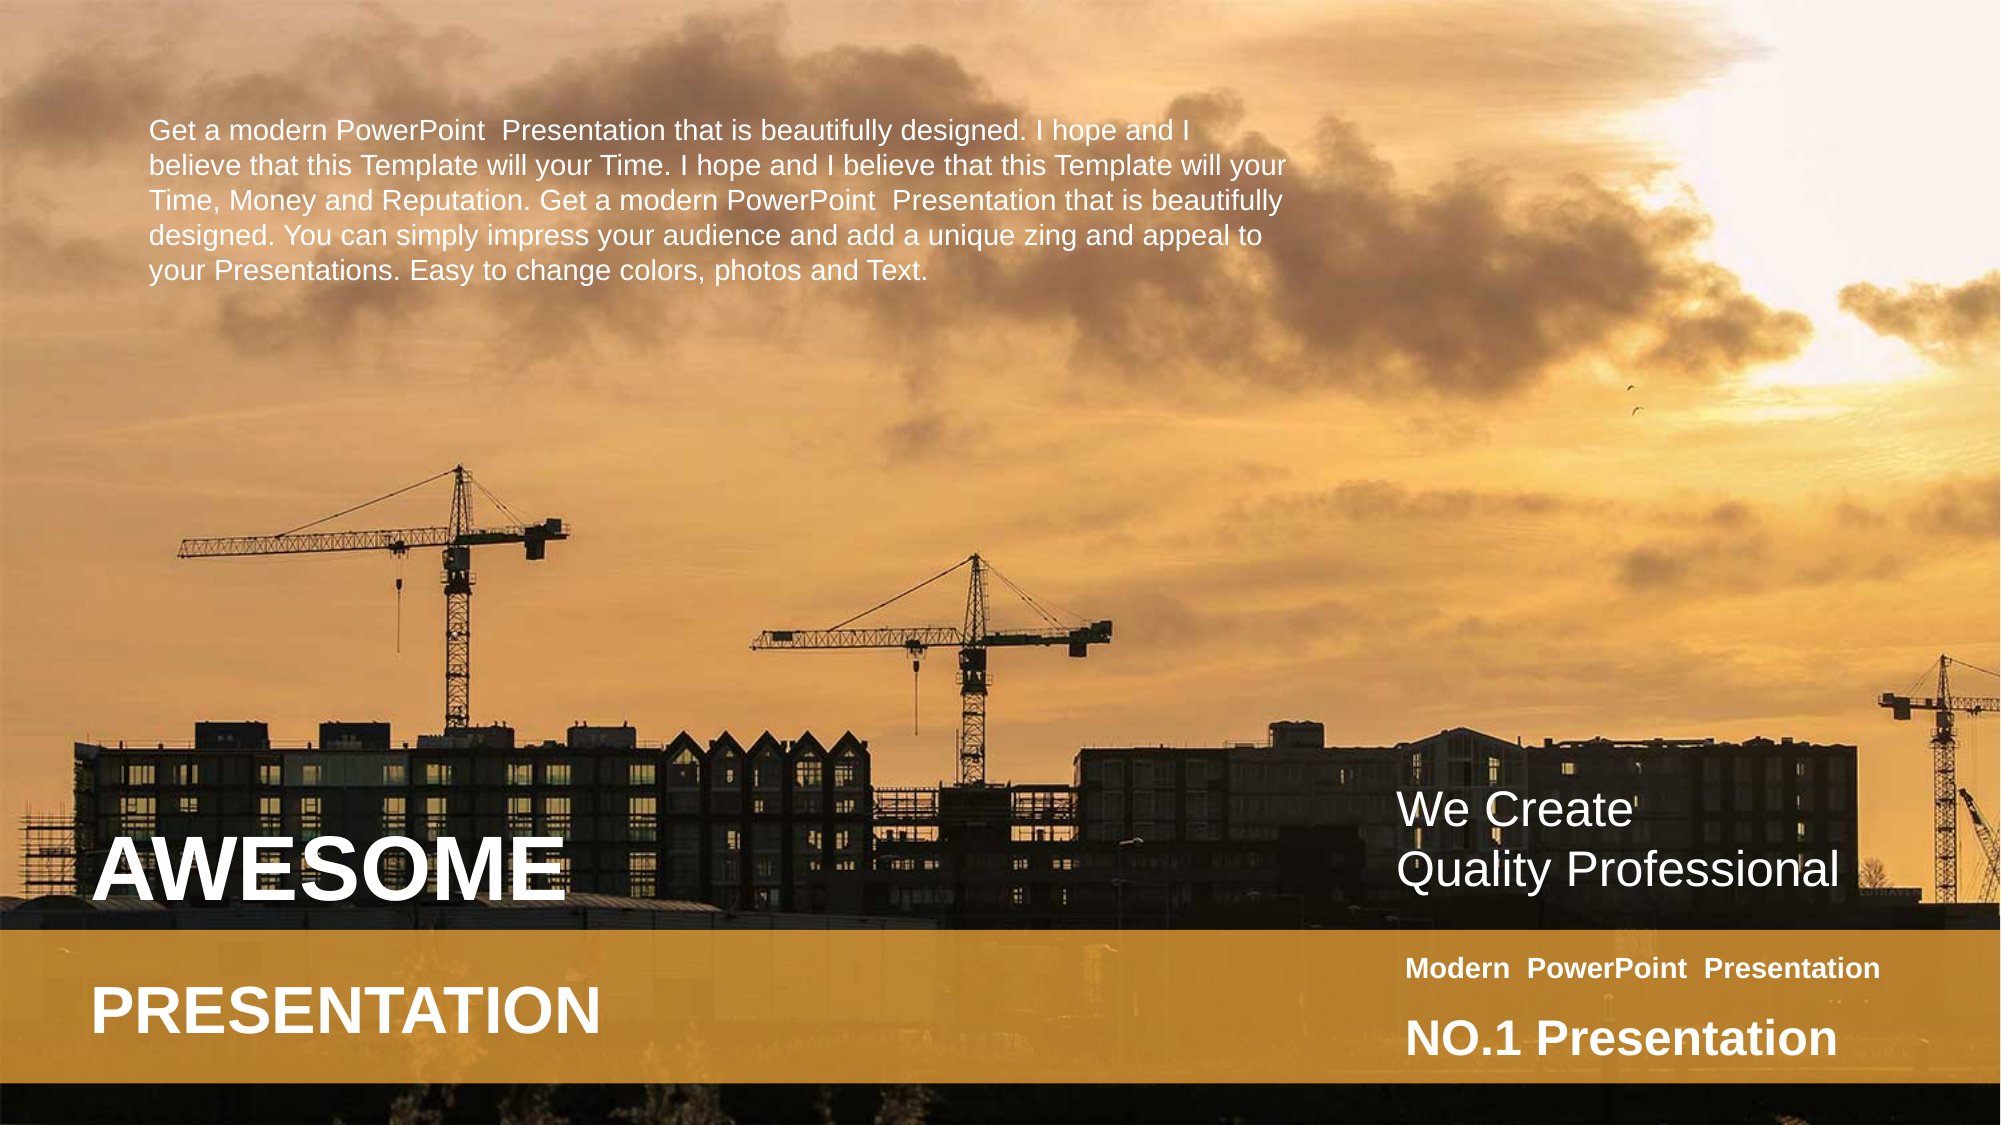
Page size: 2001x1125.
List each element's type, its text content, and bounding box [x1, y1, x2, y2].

picture [0, 0, 2001, 1125]
text_box Get a modern PowerPoint Presentation that is beautifully designed. I hope and I believe that this Template will your Time. I hope and I believe that this Template will your Time, Money and Reputation. Get a modern PowerPoint Presentation that is beautifully designed. You can simply impress your audience and add a unique zing and appeal to your Presentations. Easy to change colors, photos and Text. [149, 104, 1304, 294]
text_box Modern PowerPoint Presentation [1390, 942, 1911, 993]
text_box [0, 929, 2000, 1085]
text_box NO.1 Presentation [1390, 998, 1911, 1073]
text_box We Create Quality Professional [1390, 776, 1932, 897]
text_box AWESOME [75, 801, 623, 927]
text_box PRESENTATION [75, 959, 623, 1054]
